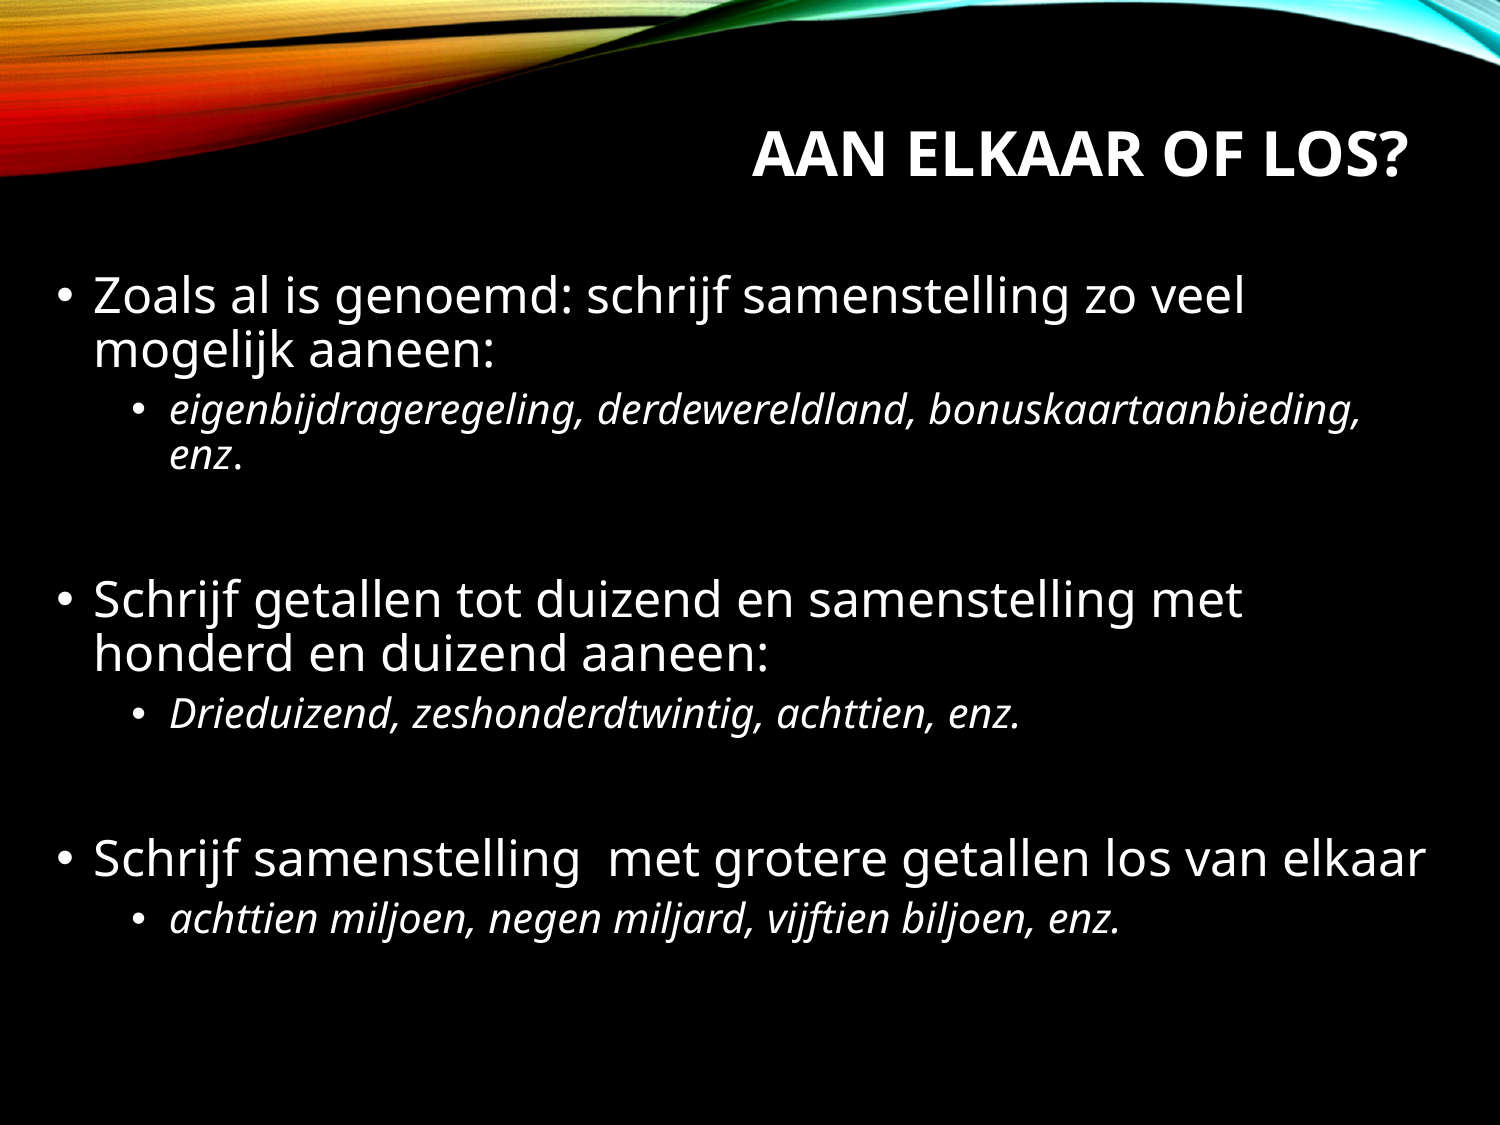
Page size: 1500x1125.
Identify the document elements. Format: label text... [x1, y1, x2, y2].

picture [0, 0, 1500, 178]
title Aan elkaar of los? [75, 62, 1425, 251]
list Zoals al is genoemd: schrijf samenstelling zo veel mogelijk aaneen: eigenbijdrageregeling, derdewereldland, bonuskaartaanbieding, enz. Schrijf getallen tot duizend en samenstelling met honderd en duizend aaneen: Drieduizend, zeshonderdtwintig, achttien, enz. Schrijf samenstelling met grotere getallen los van elkaar achttien miljoen, negen miljard, vijftien biljoen, enz. [41, 262, 1459, 1125]
